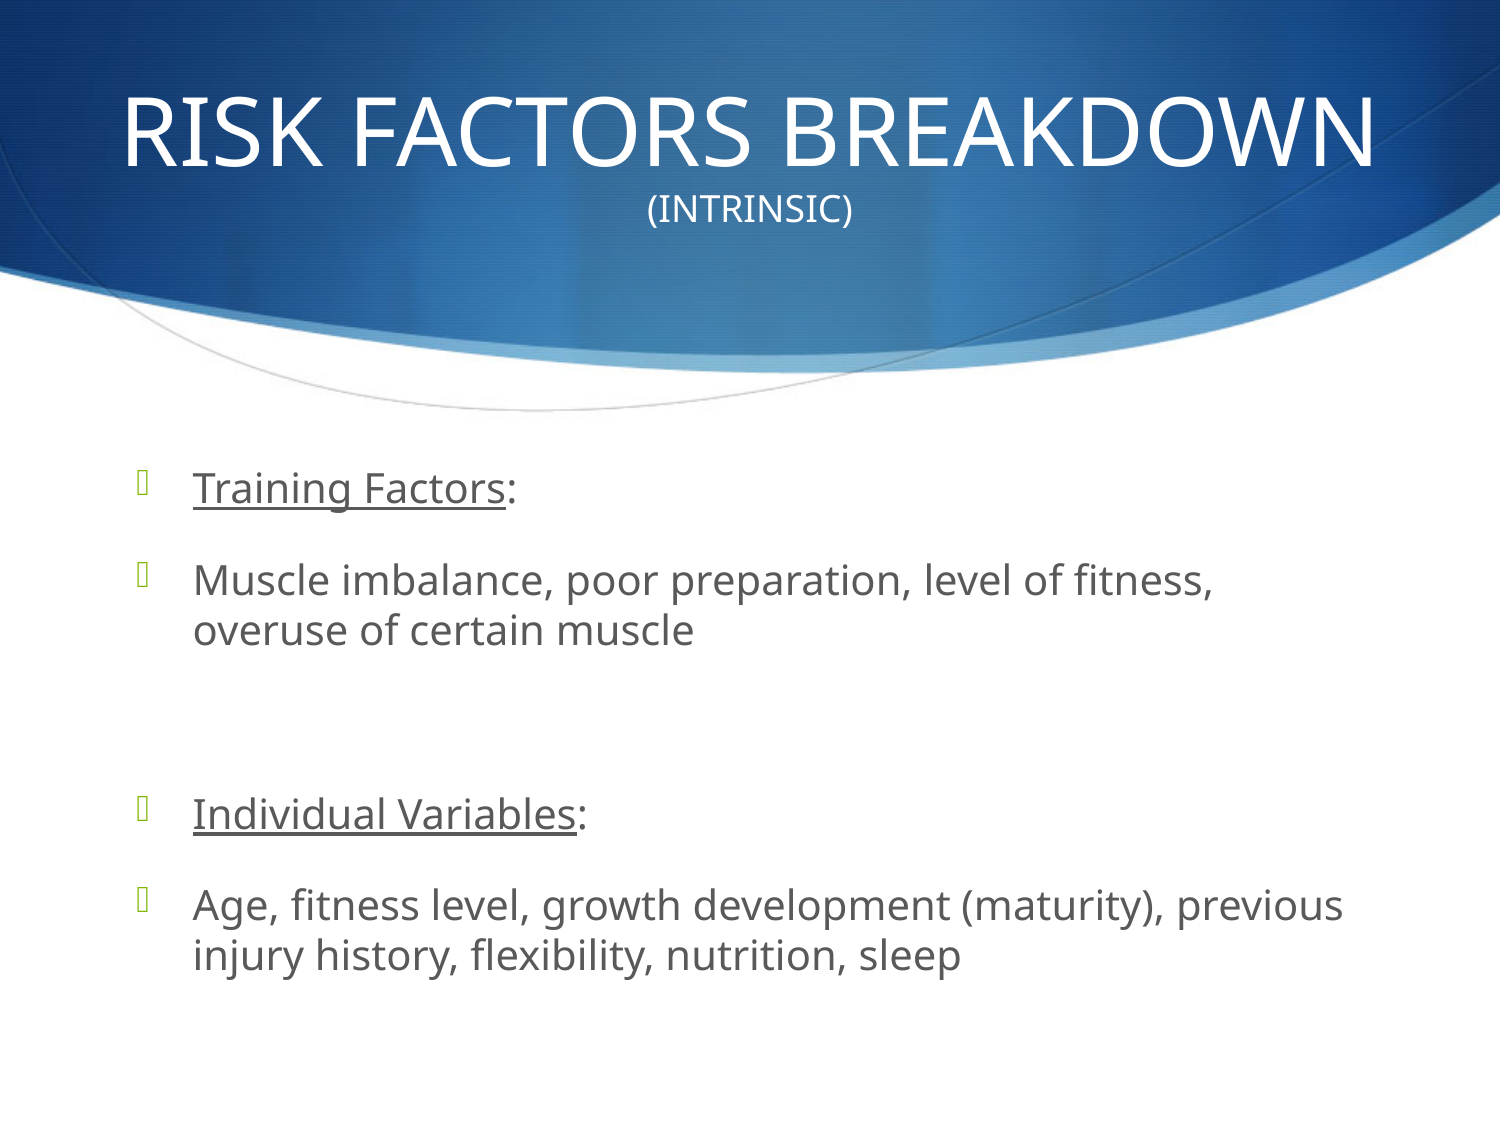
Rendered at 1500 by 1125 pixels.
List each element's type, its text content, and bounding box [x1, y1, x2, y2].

picture [0, 0, 1500, 1125]
list Training Factors: Muscle imbalance, poor preparation, level of fitness, overuse of certain muscle Individual Variables: Age, fitness level, growth development (maturity), previous injury history, flexibility, nutrition, sleep [121, 454, 1379, 991]
title RISK FACTORS BREAKDOWN (INTRINSIC) [75, 56, 1425, 245]
